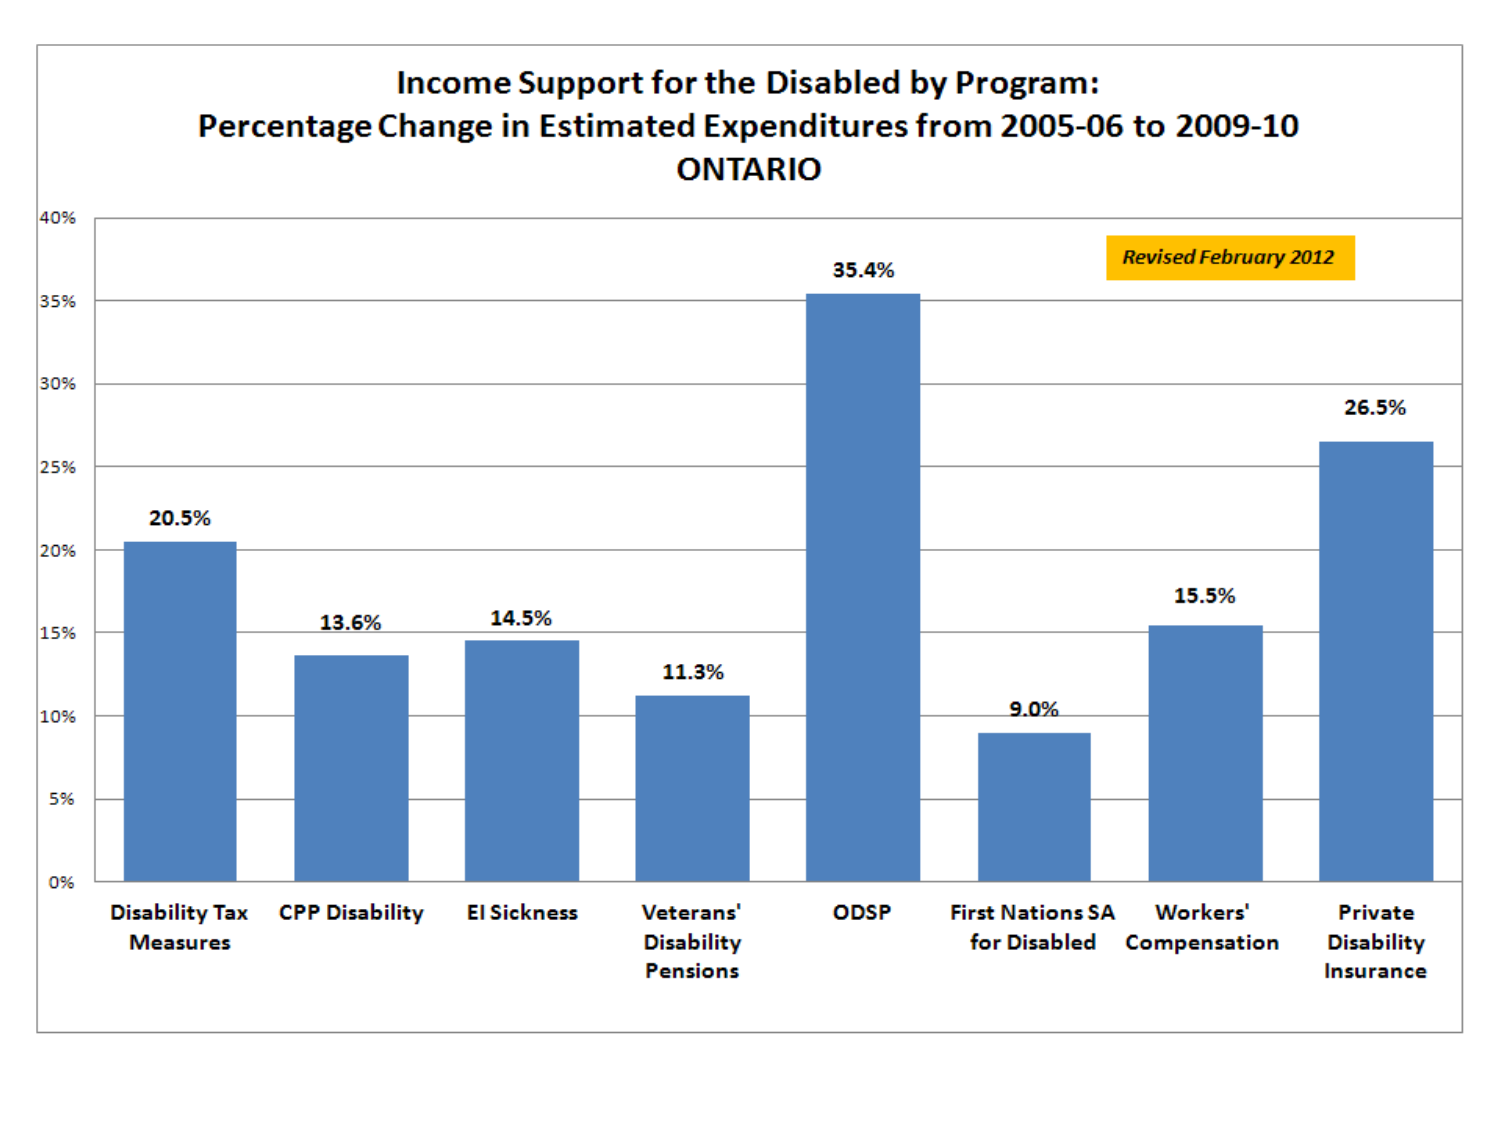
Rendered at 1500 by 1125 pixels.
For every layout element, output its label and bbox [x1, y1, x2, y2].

picture [35, 43, 1465, 1036]
